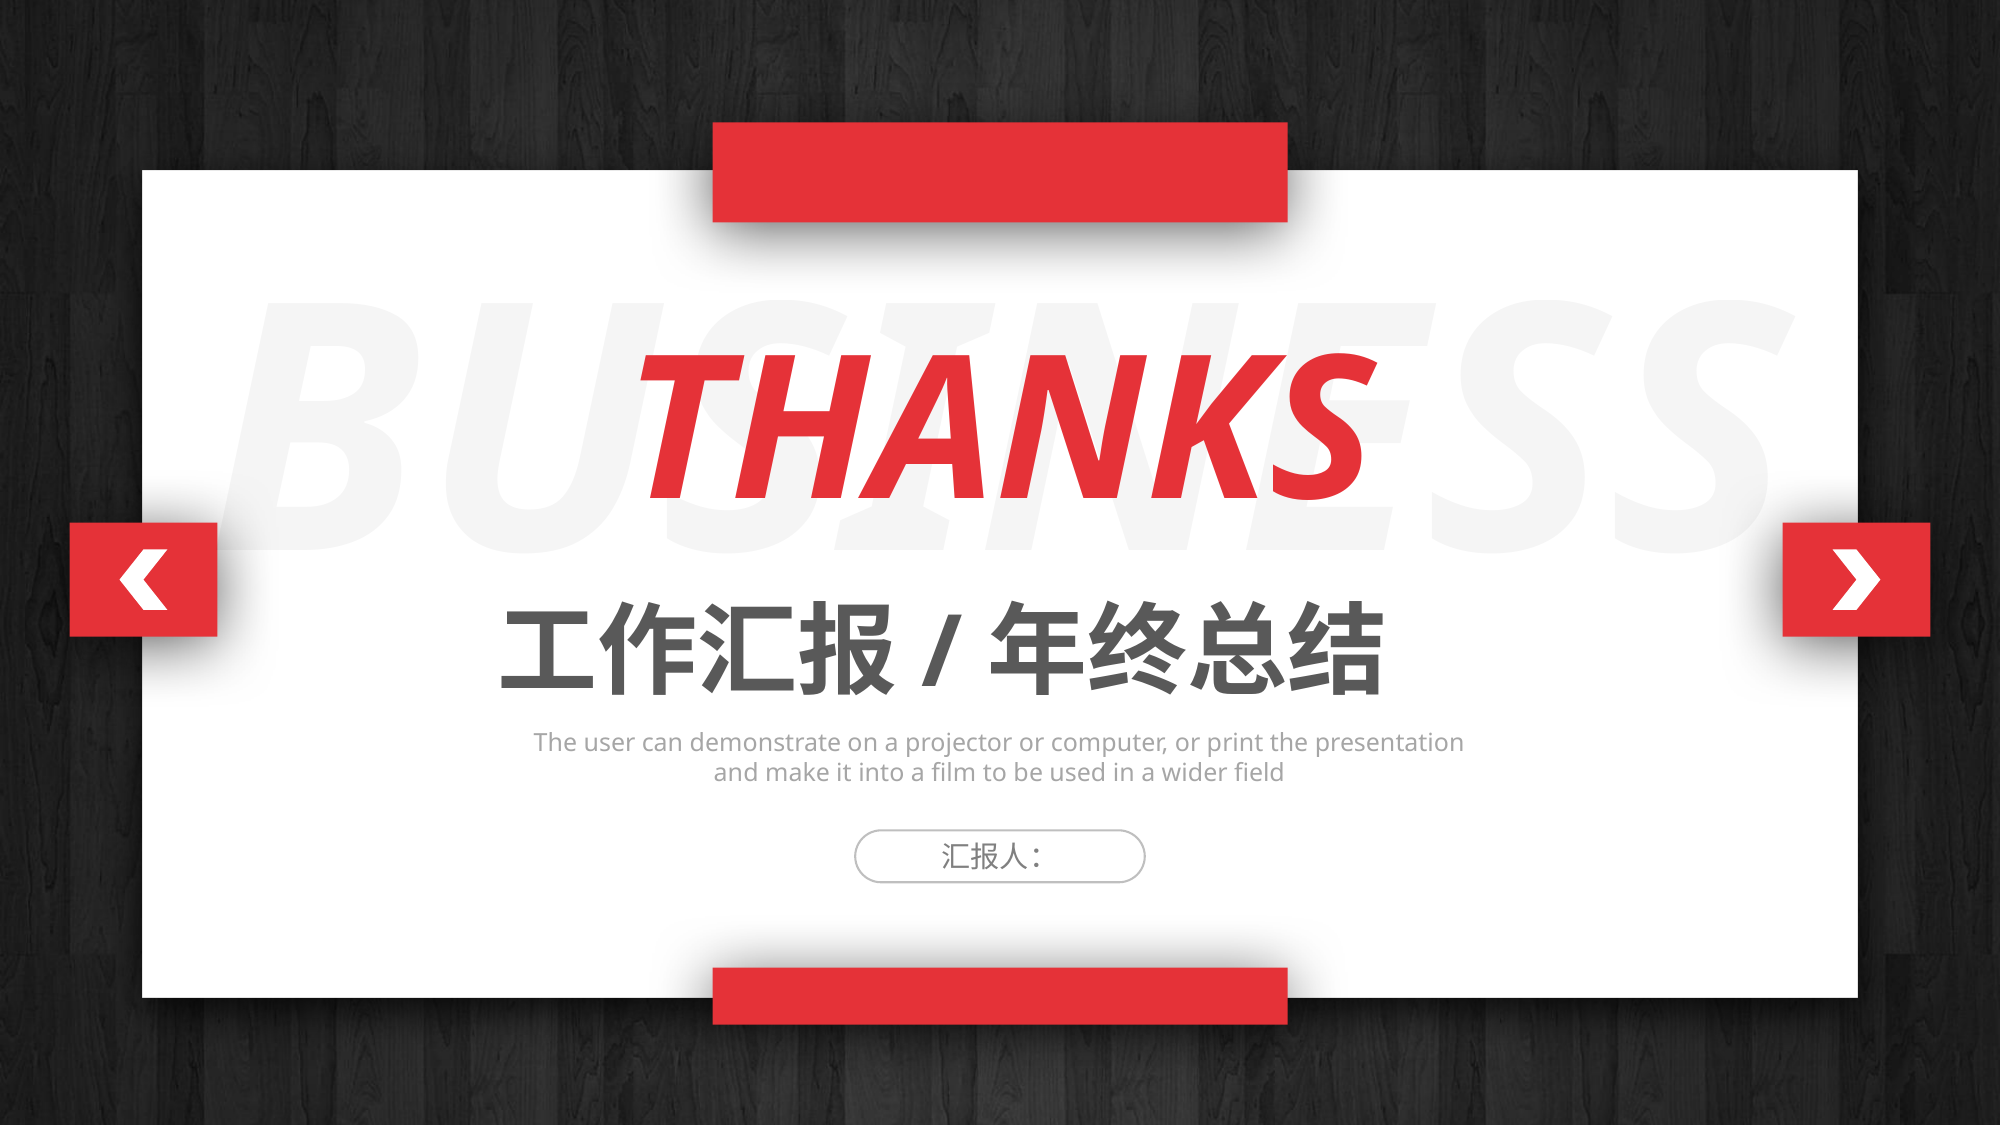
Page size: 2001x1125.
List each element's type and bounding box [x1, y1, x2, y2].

text_box [855, 830, 1145, 883]
picture [0, 0, 2000, 1125]
text_box [69, 522, 218, 637]
text_box [1782, 522, 1931, 637]
